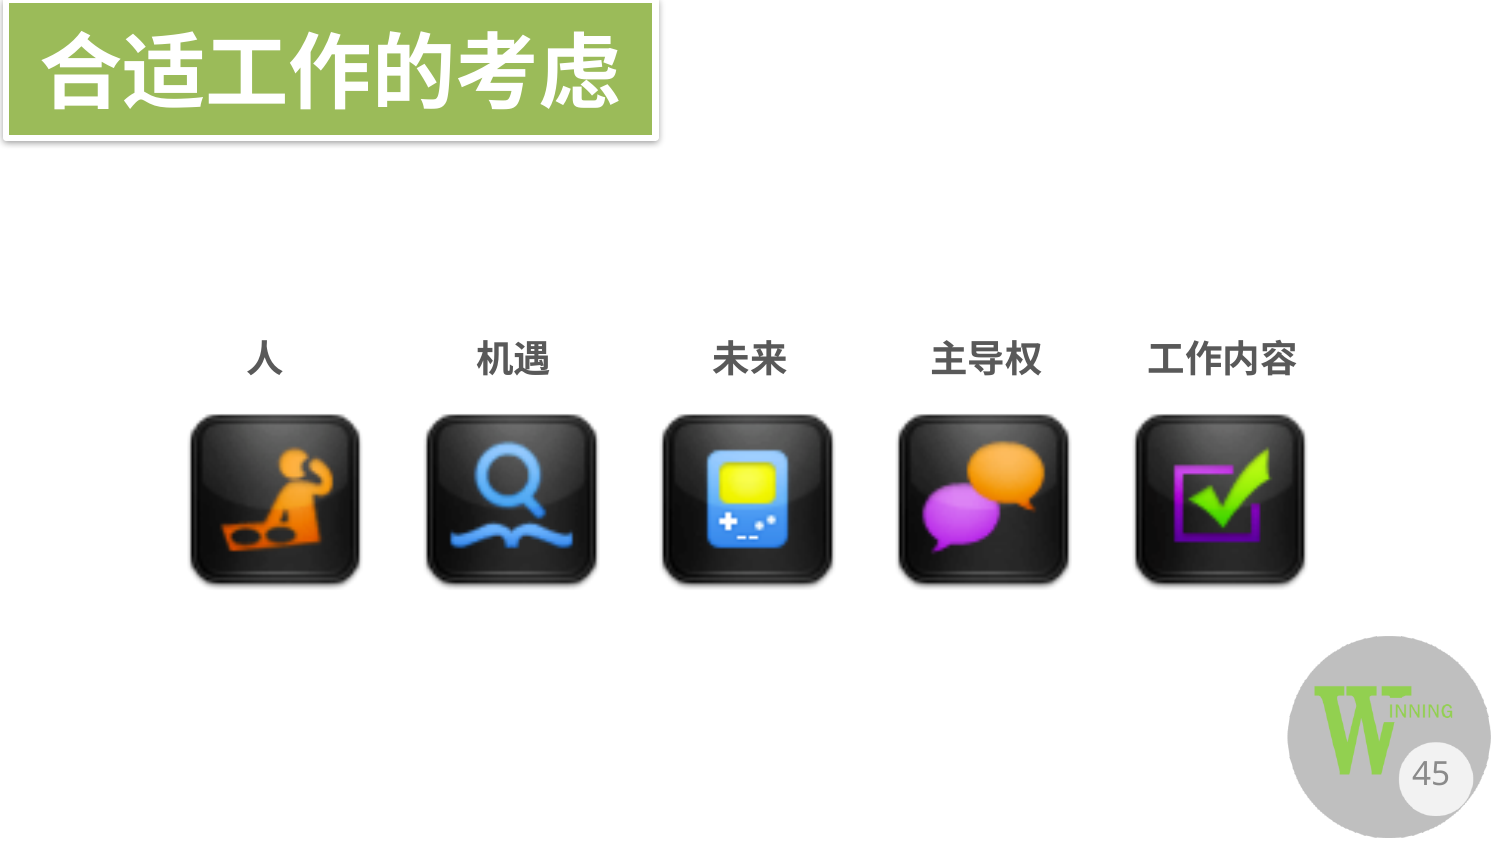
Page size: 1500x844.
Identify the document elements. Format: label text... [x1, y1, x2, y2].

picture [182, 409, 373, 600]
text_box 未来 [679, 327, 821, 388]
slide_number 45 [1387, 752, 1475, 798]
picture [418, 409, 609, 600]
text_box 合适工作的考虑 [3, 0, 659, 141]
text_box 主导权 [903, 327, 1069, 388]
picture [891, 409, 1081, 600]
text_box 人 [194, 327, 337, 388]
text_box 机遇 [442, 327, 585, 388]
picture [1127, 409, 1318, 600]
picture [655, 409, 845, 600]
text_box 工作内容 [1127, 327, 1317, 388]
picture [1281, 625, 1495, 844]
